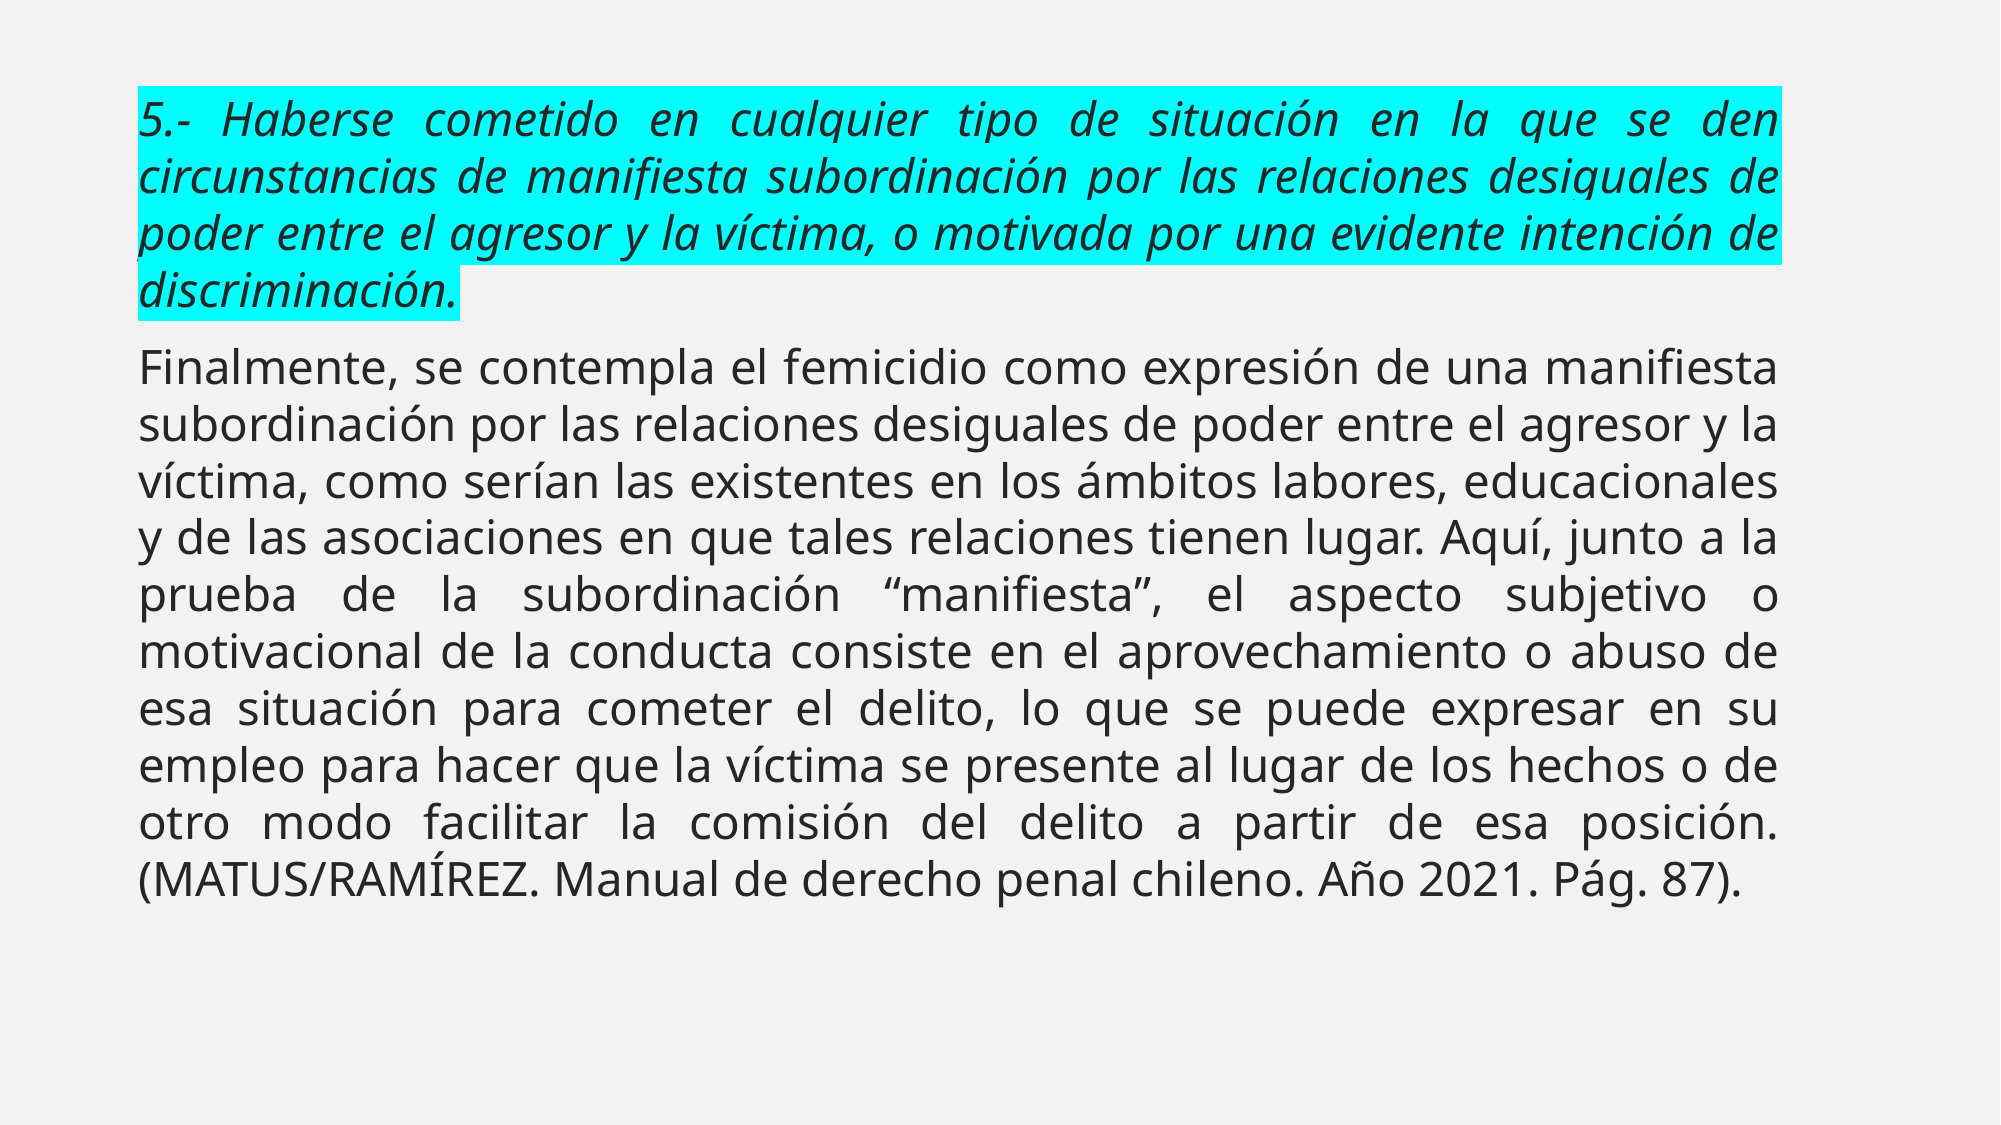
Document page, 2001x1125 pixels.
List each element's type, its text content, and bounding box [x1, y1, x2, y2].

list 5.- Haberse cometido en cualquier tipo de situación en la que se den circunstancias de manifiesta subordinación por las relaciones desiguales de poder entre el agresor y la víctima, o motivada por una evidente intención de discriminación. Finalmente, se contempla el femicidio como expresión de una manifiesta subordinación por las relaciones desiguales de poder entre el agresor y la víctima, como serían las existentes en los ámbitos labores, educacionales y de las asociaciones en que tales relaciones tienen lugar. Aquí, junto a la prueba de la subordinación “manifiesta”, el aspecto subjetivo o motivacional de la conducta consiste en el aprovechamiento o abuso de esa situación para cometer el delito, lo que se puede expresar en su empleo para hacer que la víctima se presente al lugar de los hechos o de otro modo facilitar la comisión del delito a partir de esa posición. (MATUS/RAMÍREZ. Manual de derecho penal chileno. Año 2021. Pág. 87). [123, 81, 1797, 979]
